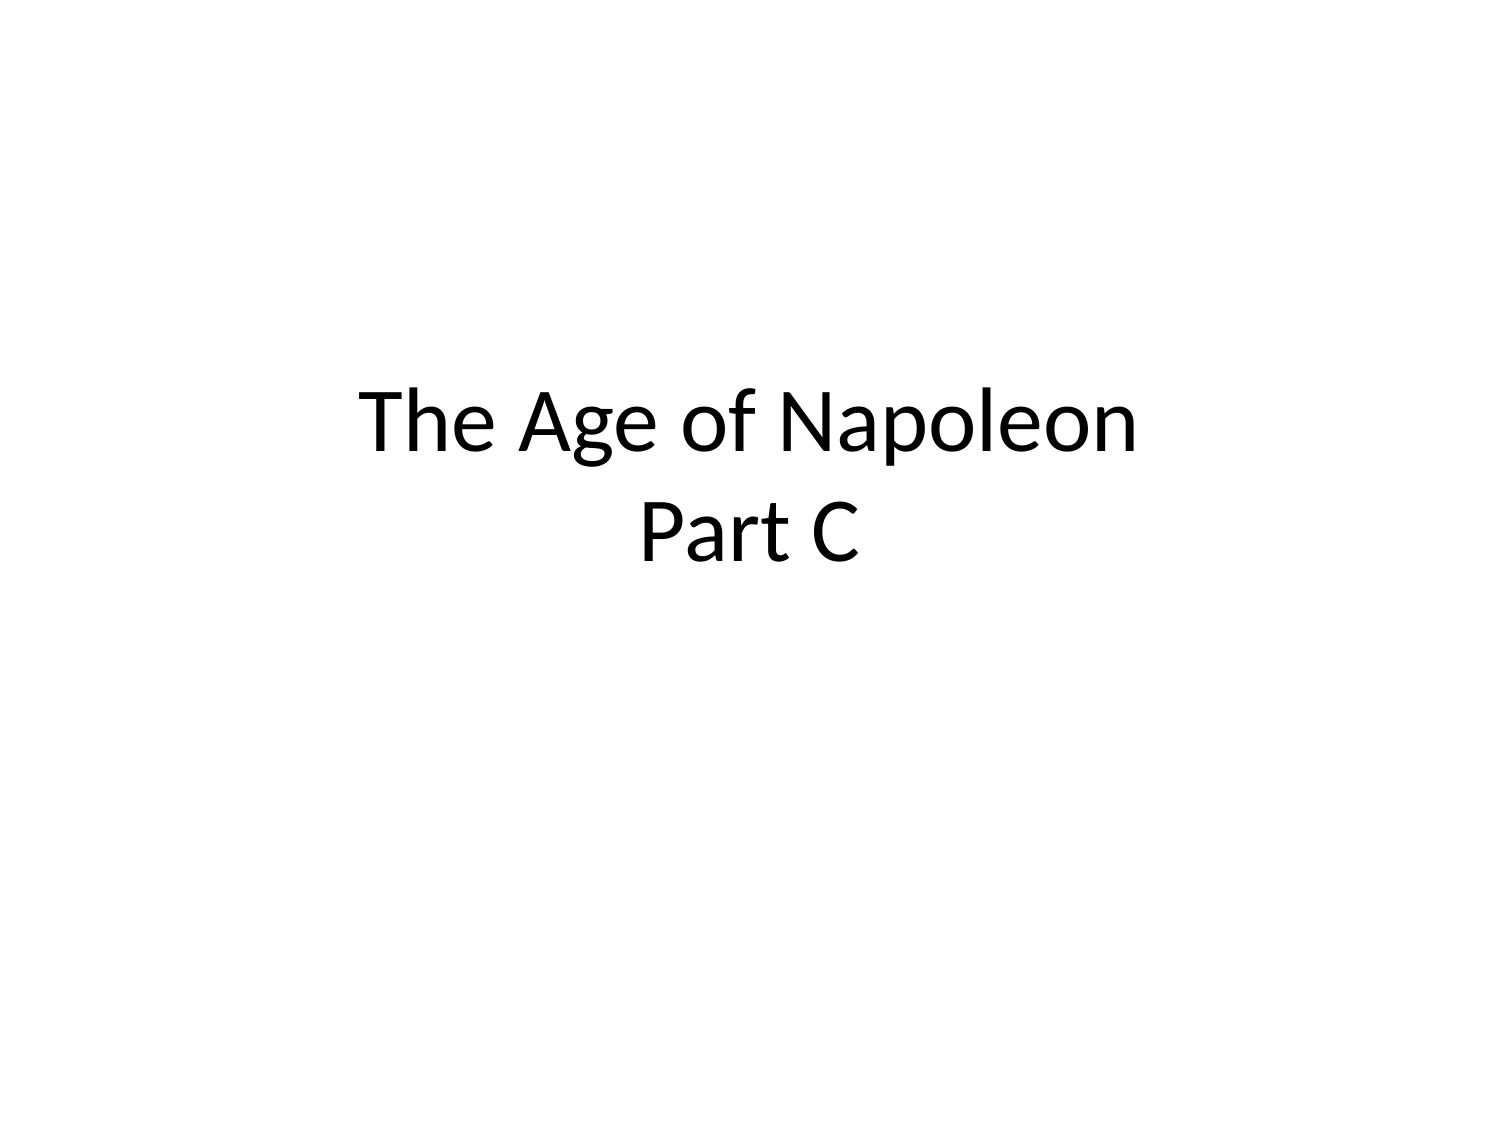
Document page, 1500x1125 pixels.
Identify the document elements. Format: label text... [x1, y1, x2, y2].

title The Age of Napoleon Part C [112, 349, 1388, 591]
